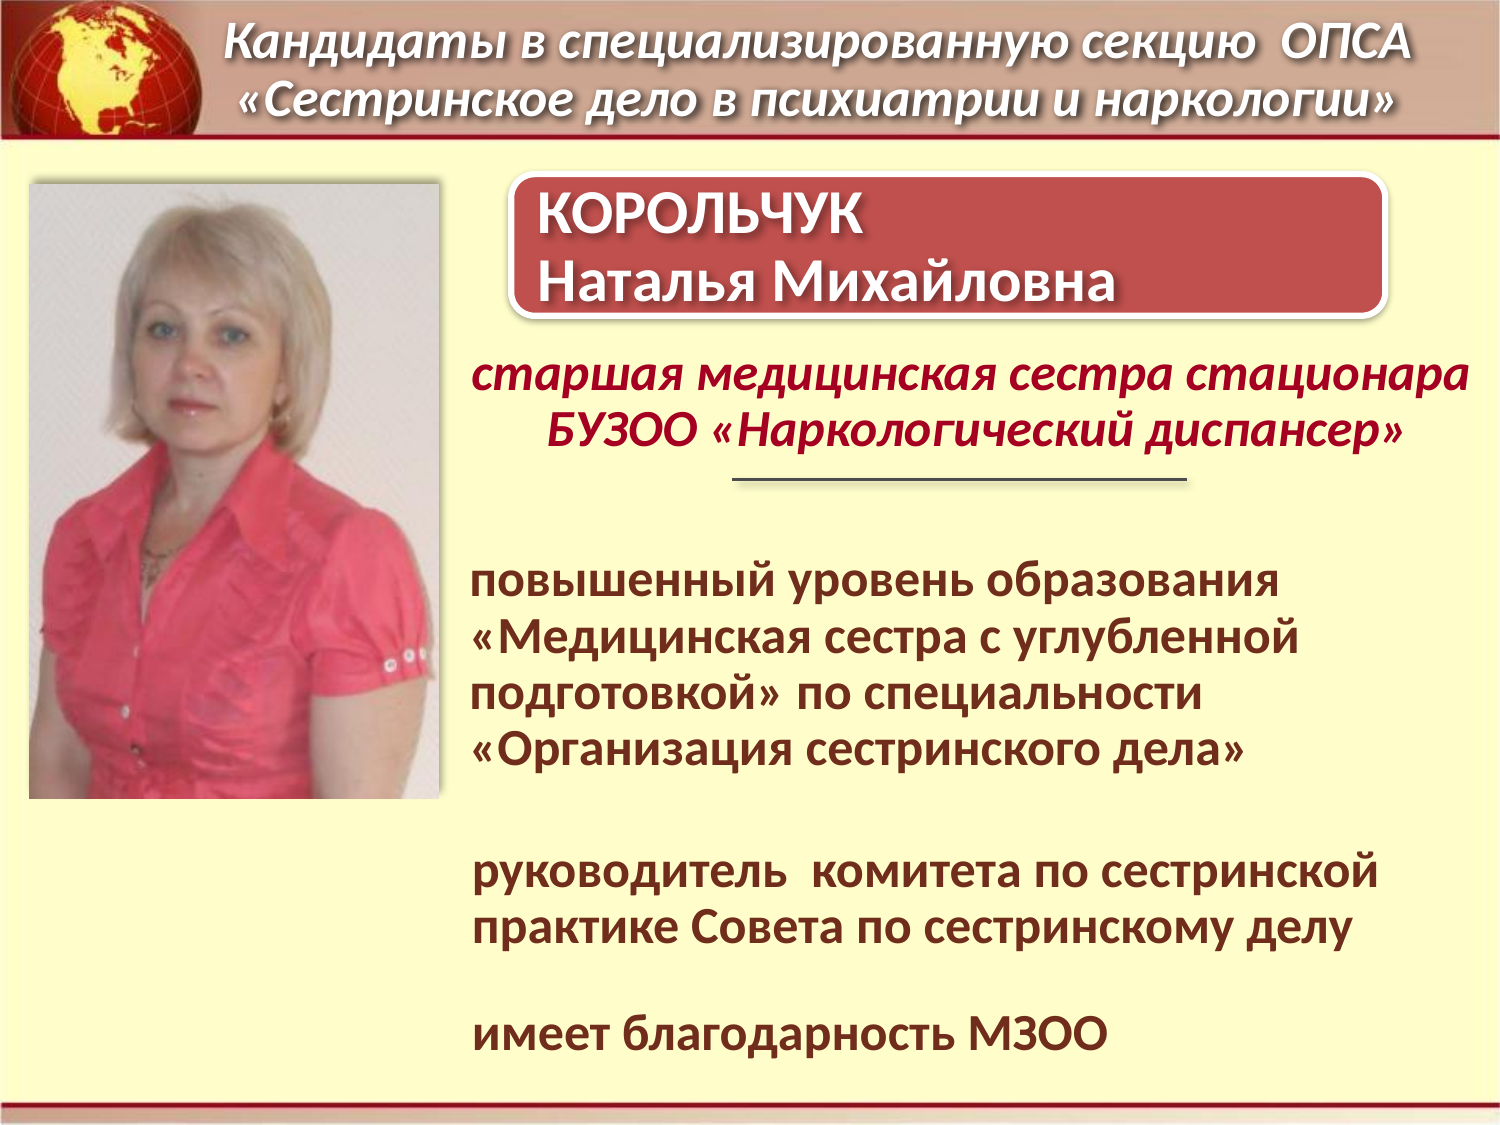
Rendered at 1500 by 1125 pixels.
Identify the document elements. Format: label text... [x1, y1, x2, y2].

text_box имеет благодарность МЗОО [457, 998, 1500, 1070]
text_box повышенный уровень образования «Медицинская сестра с углубленной подготовкой» по специальности «Организация сестринского дела» [454, 544, 1500, 785]
text_box Кандидаты в специализированную секцию ОПСА «Сестринское дело в психиатрии и наркологии» [147, 3, 1489, 136]
text_box руководитель комитета по сестринской практике Совета по сестринскому делу [457, 835, 1500, 963]
picture [0, 0, 1500, 1125]
text_box [508, 174, 522, 315]
text_box КОРОЛЬЧУК Наталья Михайловна [522, 172, 1392, 323]
text_box старшая медицинская сестра стационара БУЗОО «Наркологический диспансер» [447, 338, 1500, 466]
